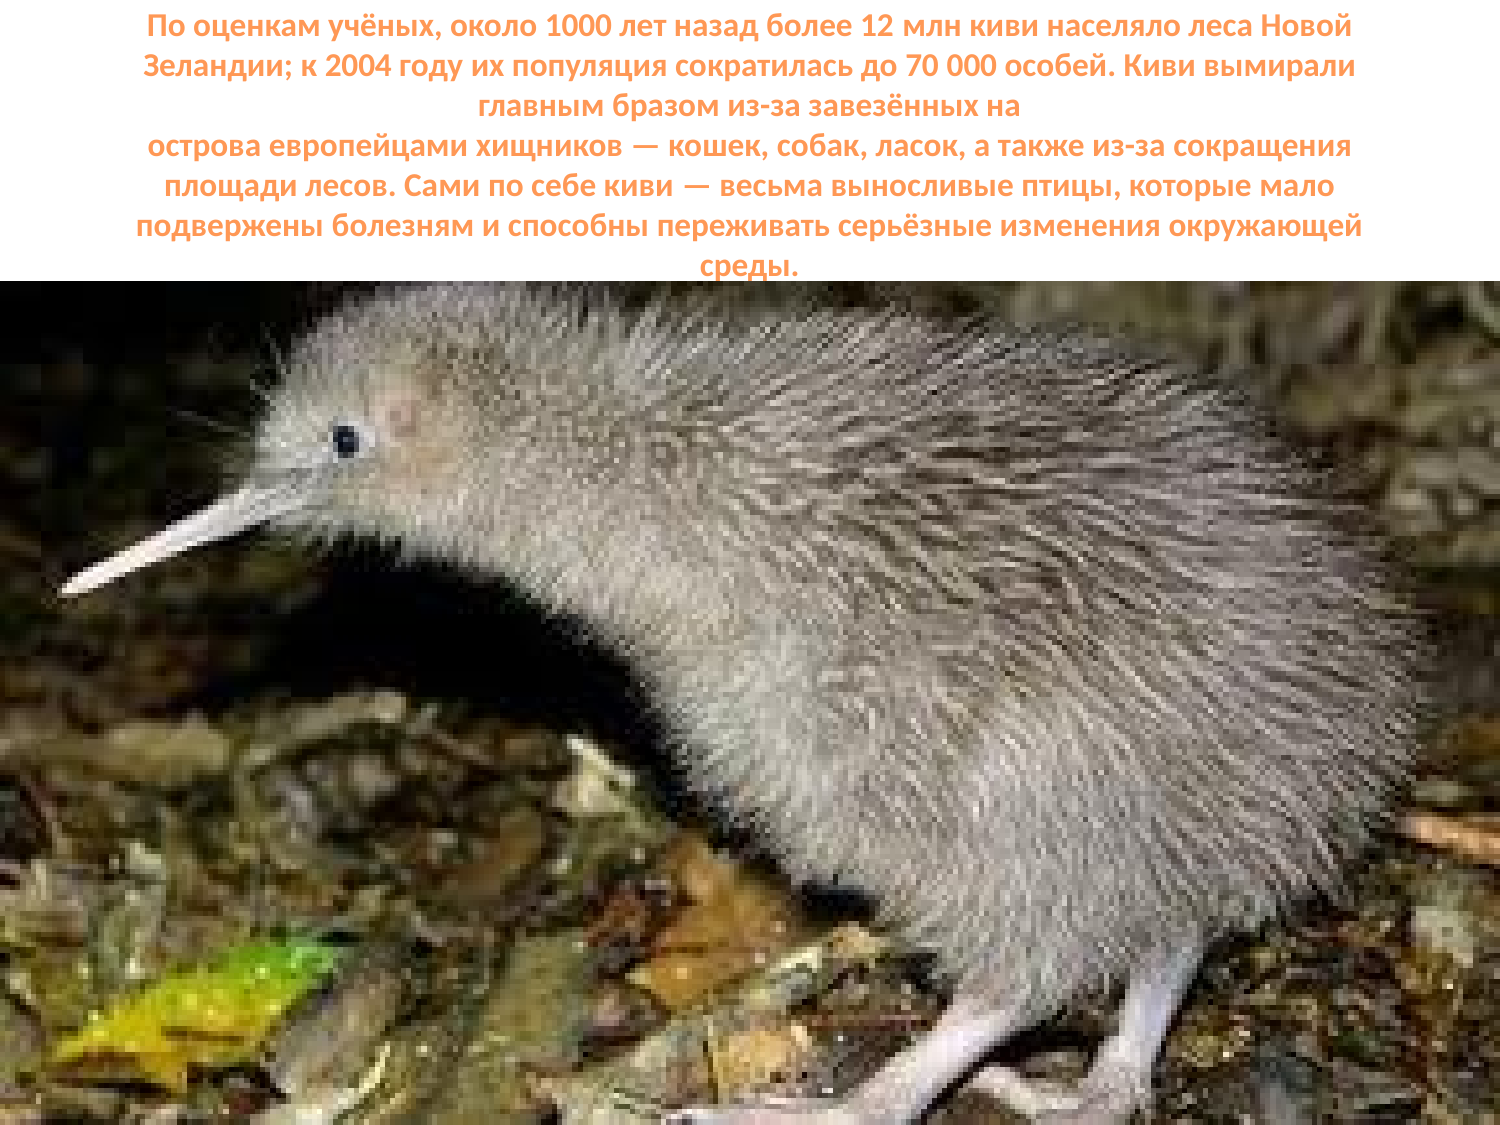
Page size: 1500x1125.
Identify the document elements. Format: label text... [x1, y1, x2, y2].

title По оценкам учёных, около 1000 лет назад более 12 млн киви населяло леса Новой Зеландии; к 2004 году их популяция сократилась до 70 000 особей. Киви вымирали главным бразом из-за завезённых на острова европейцами хищников — кошек, собак, ласок, а также из-за сокращения площади лесов. Сами по себе киви — весьма выносливые птицы, которые мало подвержены болезням и способны переживать серьёзные изменения окружающей среды. [75, 19, 1425, 268]
picture [0, 280, 1500, 1125]
